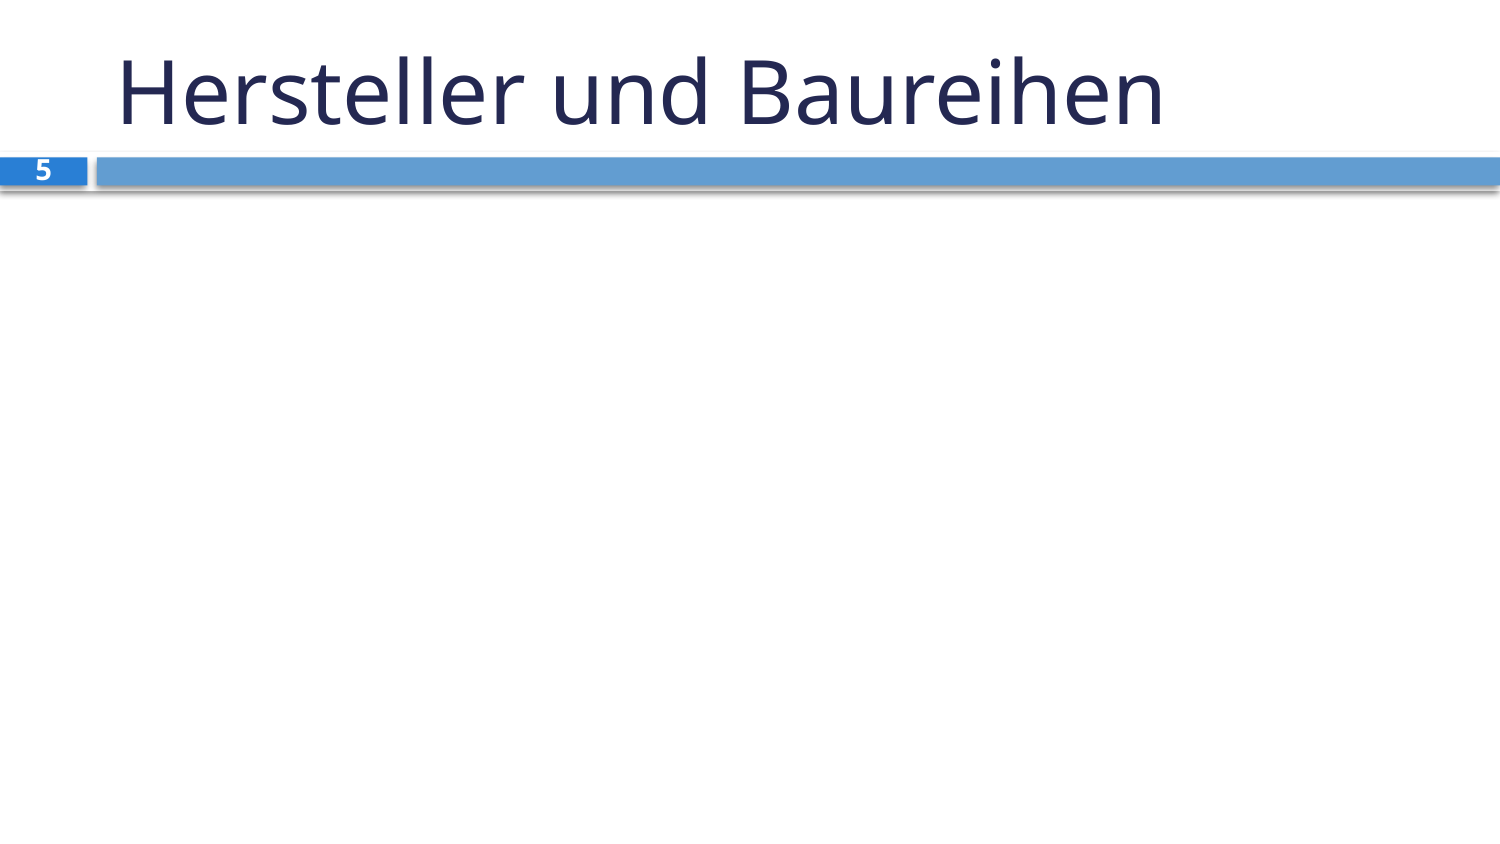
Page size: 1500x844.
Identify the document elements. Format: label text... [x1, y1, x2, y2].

title Hersteller und Baureihen [100, 28, 1438, 150]
slide_number 5 [0, 156, 88, 187]
